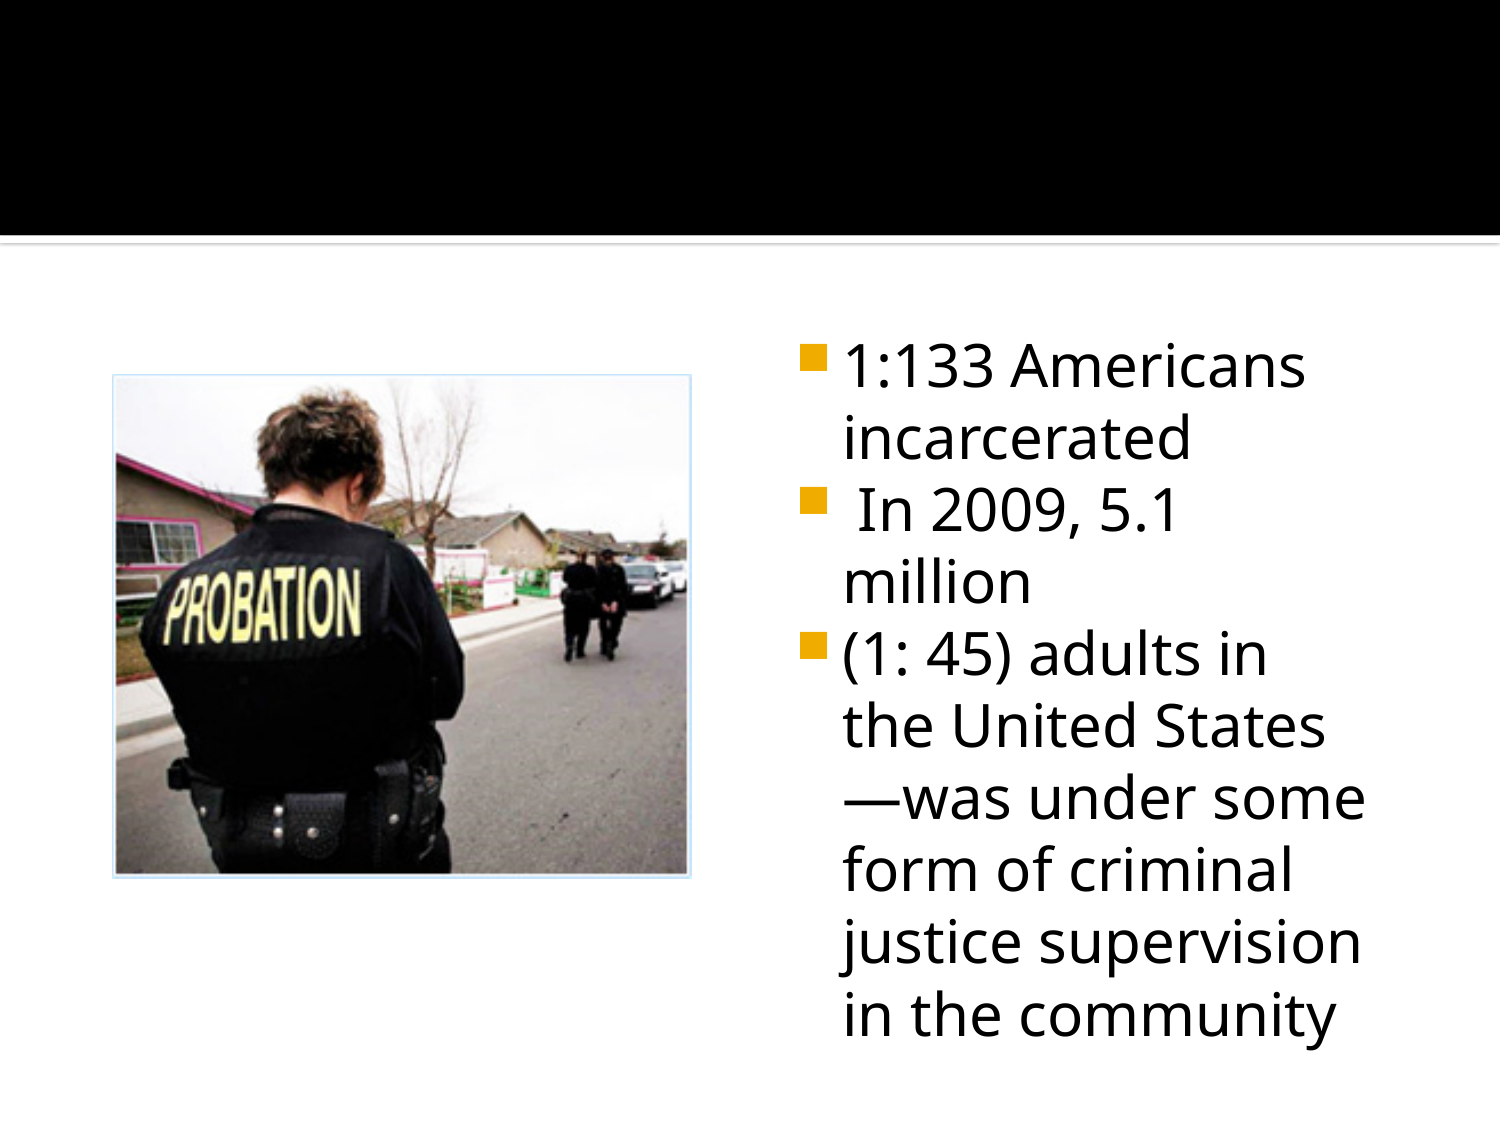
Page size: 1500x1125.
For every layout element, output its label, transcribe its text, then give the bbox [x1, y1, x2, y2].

list 1:133 Americans incarcerated In 2009, 5.1 million (1: 45) adults in the United States—was under some form of criminal justice supervision in the community [768, 312, 1388, 1088]
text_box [112, 374, 692, 879]
